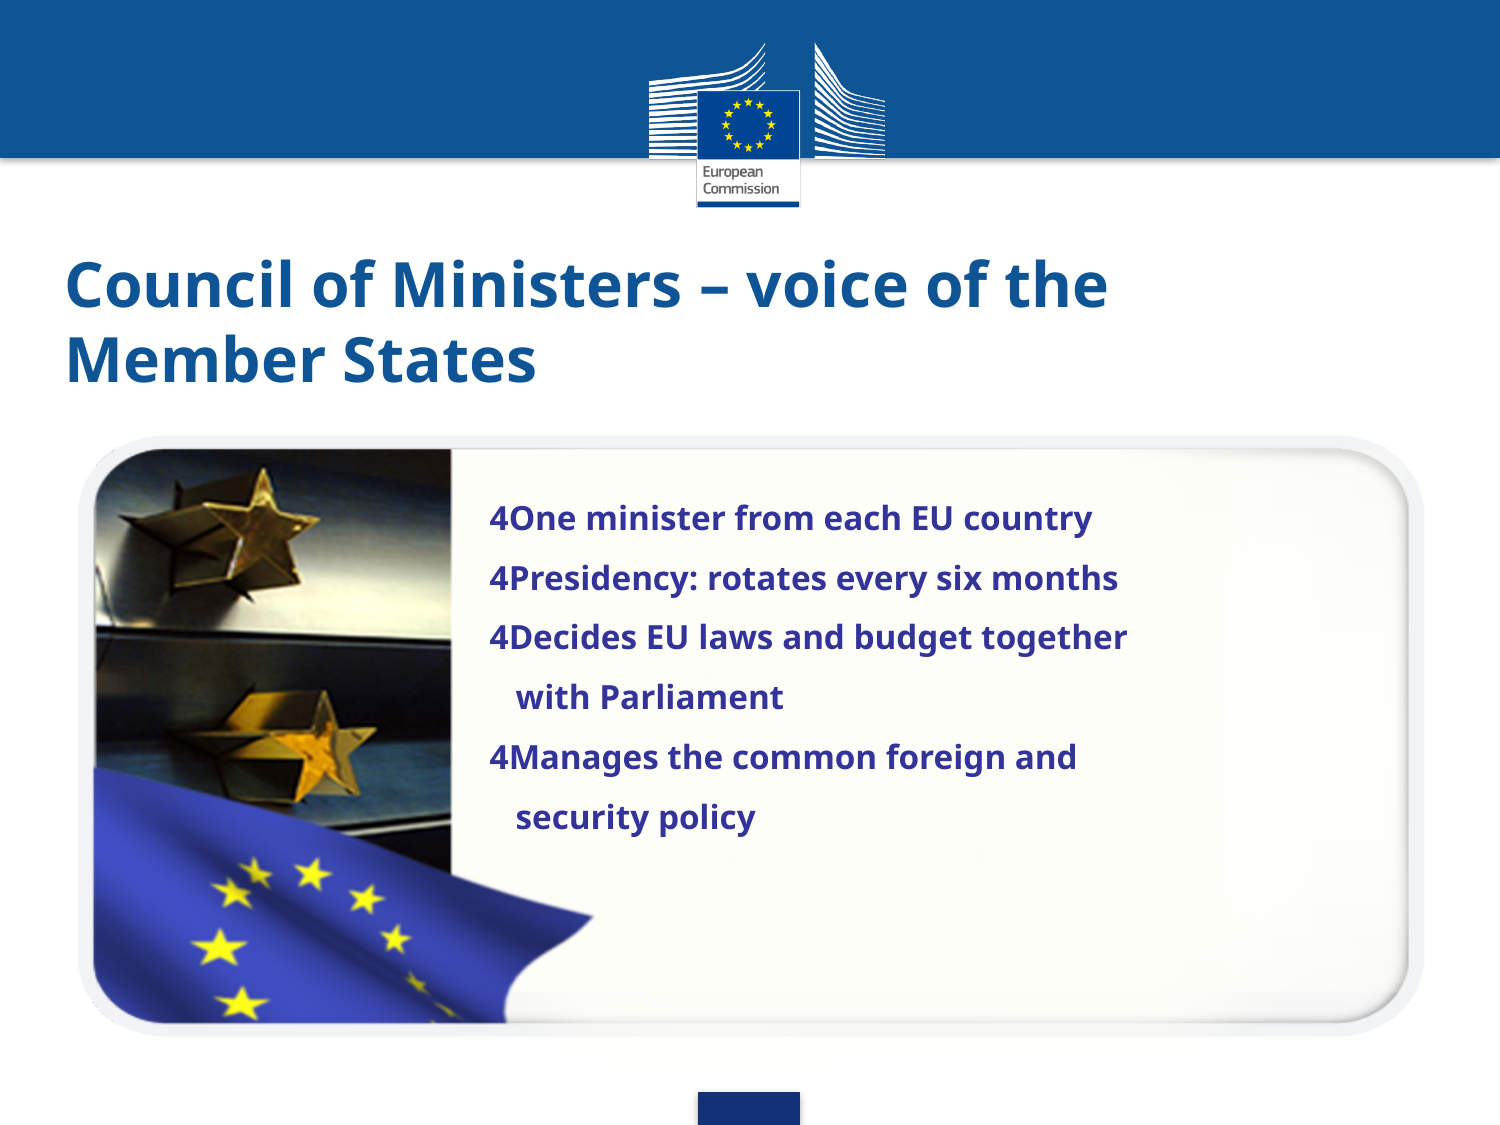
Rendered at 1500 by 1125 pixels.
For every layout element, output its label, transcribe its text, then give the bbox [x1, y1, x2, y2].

picture [49, 407, 1459, 1071]
title Council of Ministers – voice of the Member States [49, 243, 1400, 398]
picture [649, 42, 885, 208]
text_box 4One minister from each EU country 4Presidency: rotates every six months 4Decides EU laws and budget together with Parliament 4Manages the common foreign and security policy [474, 296, 1482, 1017]
